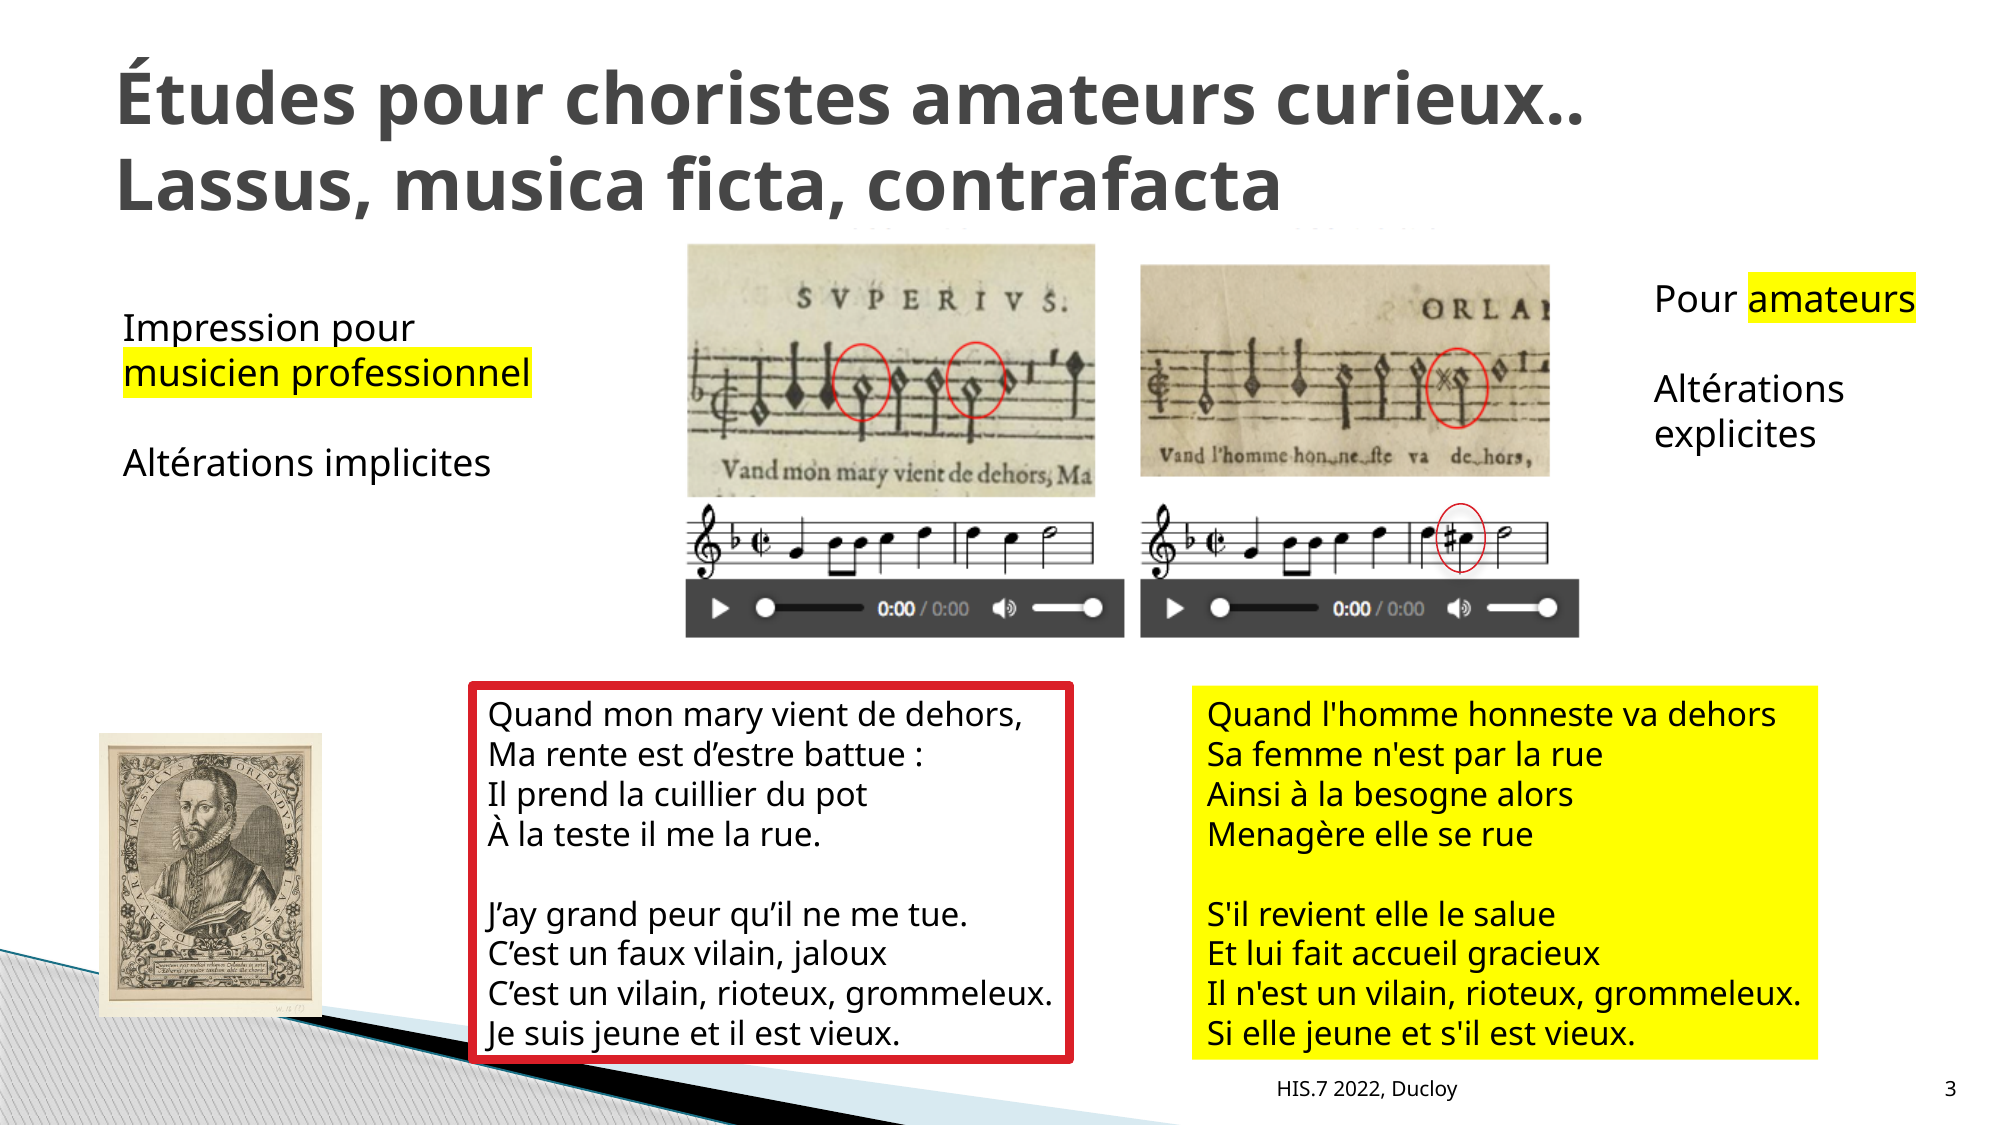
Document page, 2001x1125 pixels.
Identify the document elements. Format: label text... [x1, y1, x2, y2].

text_box Quand l'homme honneste va dehors Sa femme n'est par la rue Ainsi à la besogne alors Menagère elle se rue S'il revient elle le salue Et lui fait accueil gracieux Il n'est un vilain, rioteux, grommeleux. Si elle jeune et s'il est vieux. [1192, 685, 1819, 1060]
title Études pour choristes amateurs curieux.. Lassus, musica ficta, contrafacta [99, 45, 1900, 233]
footer HIS.7 2022, Ducloy [957, 1051, 1473, 1112]
text_box Impression pour musicien professionnel Altérations implicites [108, 296, 547, 492]
text_box Quand mon mary vient de dehors, Ma rente est d’estre battue : Il prend la cuillier du pot À la teste il me la rue. J’ay grand peur qu’il ne me tue. C’est un faux vilain, jaloux C’est un vilain, rioteux, grommeleux. Je suis jeune et il est vieux. [468, 681, 1074, 1064]
slide_number 3 [1891, 1051, 1972, 1112]
picture [99, 733, 322, 1017]
text_box Pour amateurs Altérations explicites [1638, 267, 1932, 463]
picture [667, 227, 1592, 651]
